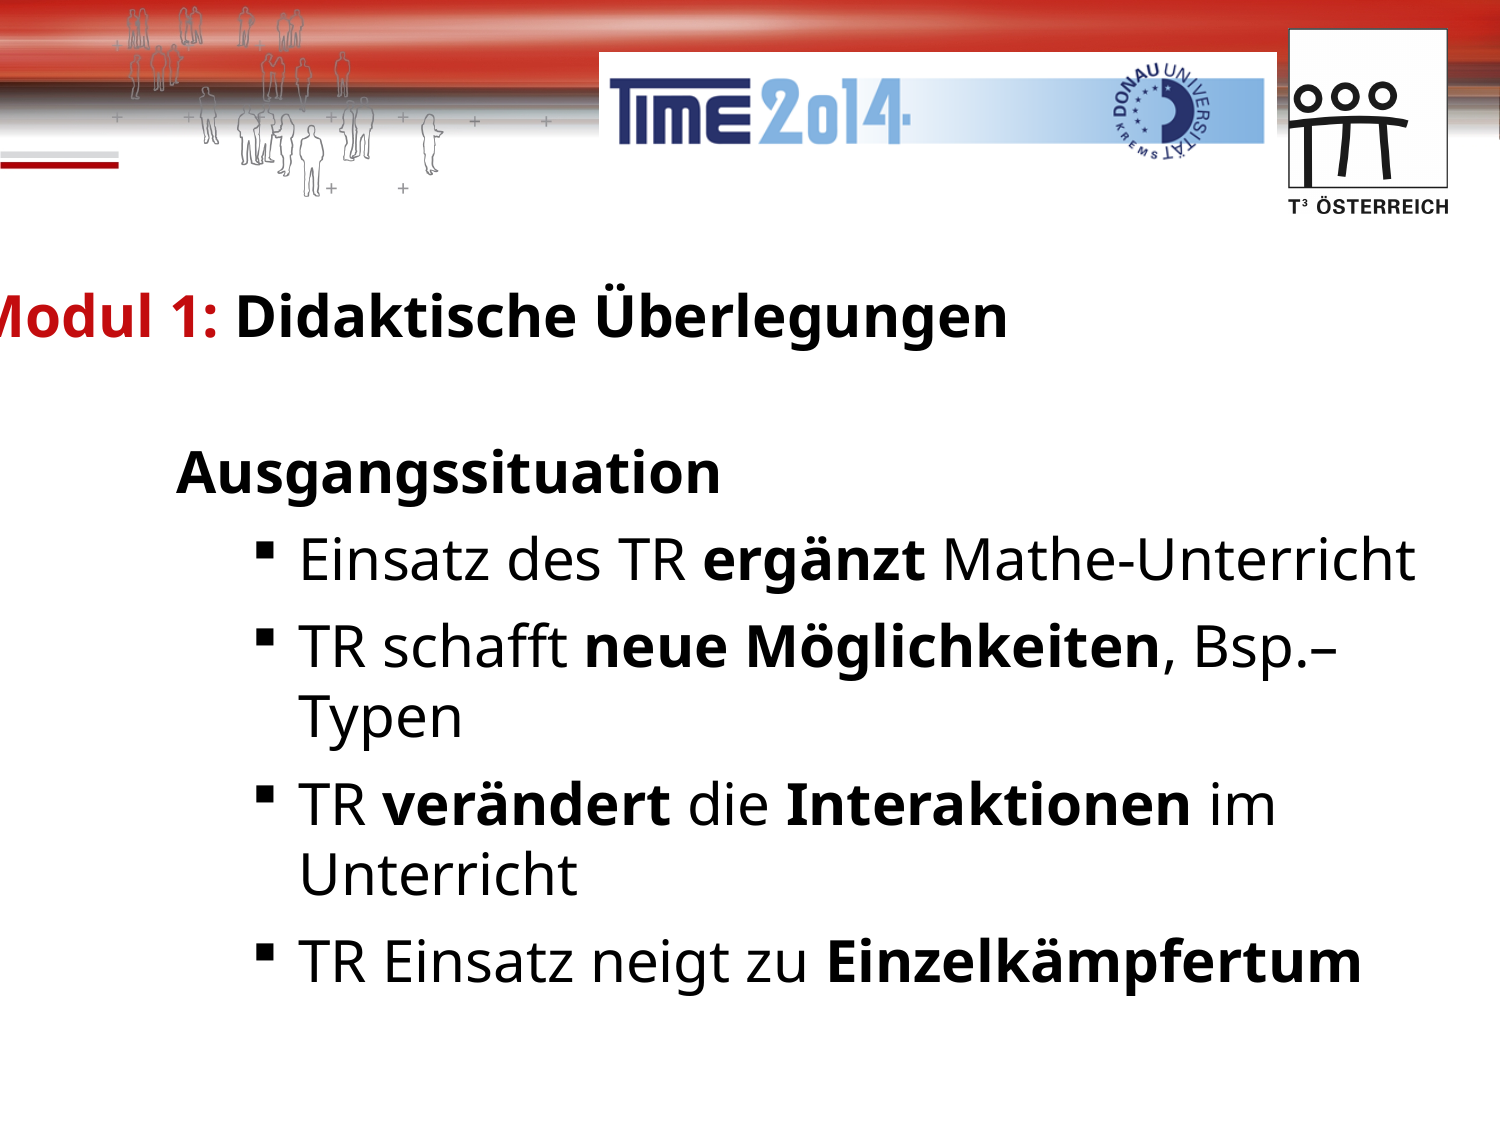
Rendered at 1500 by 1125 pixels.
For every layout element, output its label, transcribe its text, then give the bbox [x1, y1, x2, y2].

text_box Modul 1: Didaktische Überlegungen [0, 271, 1337, 402]
text_box Ausgangssituation Einsatz des TR ergänzt Mathe-Unterricht TR schafft neue Möglichkeiten, Bsp.–Typen TR verändert die Interaktionen im Unterricht TR Einsatz neigt zu Einzelkämpfertum [161, 427, 1455, 1002]
picture [0, 0, 1500, 214]
